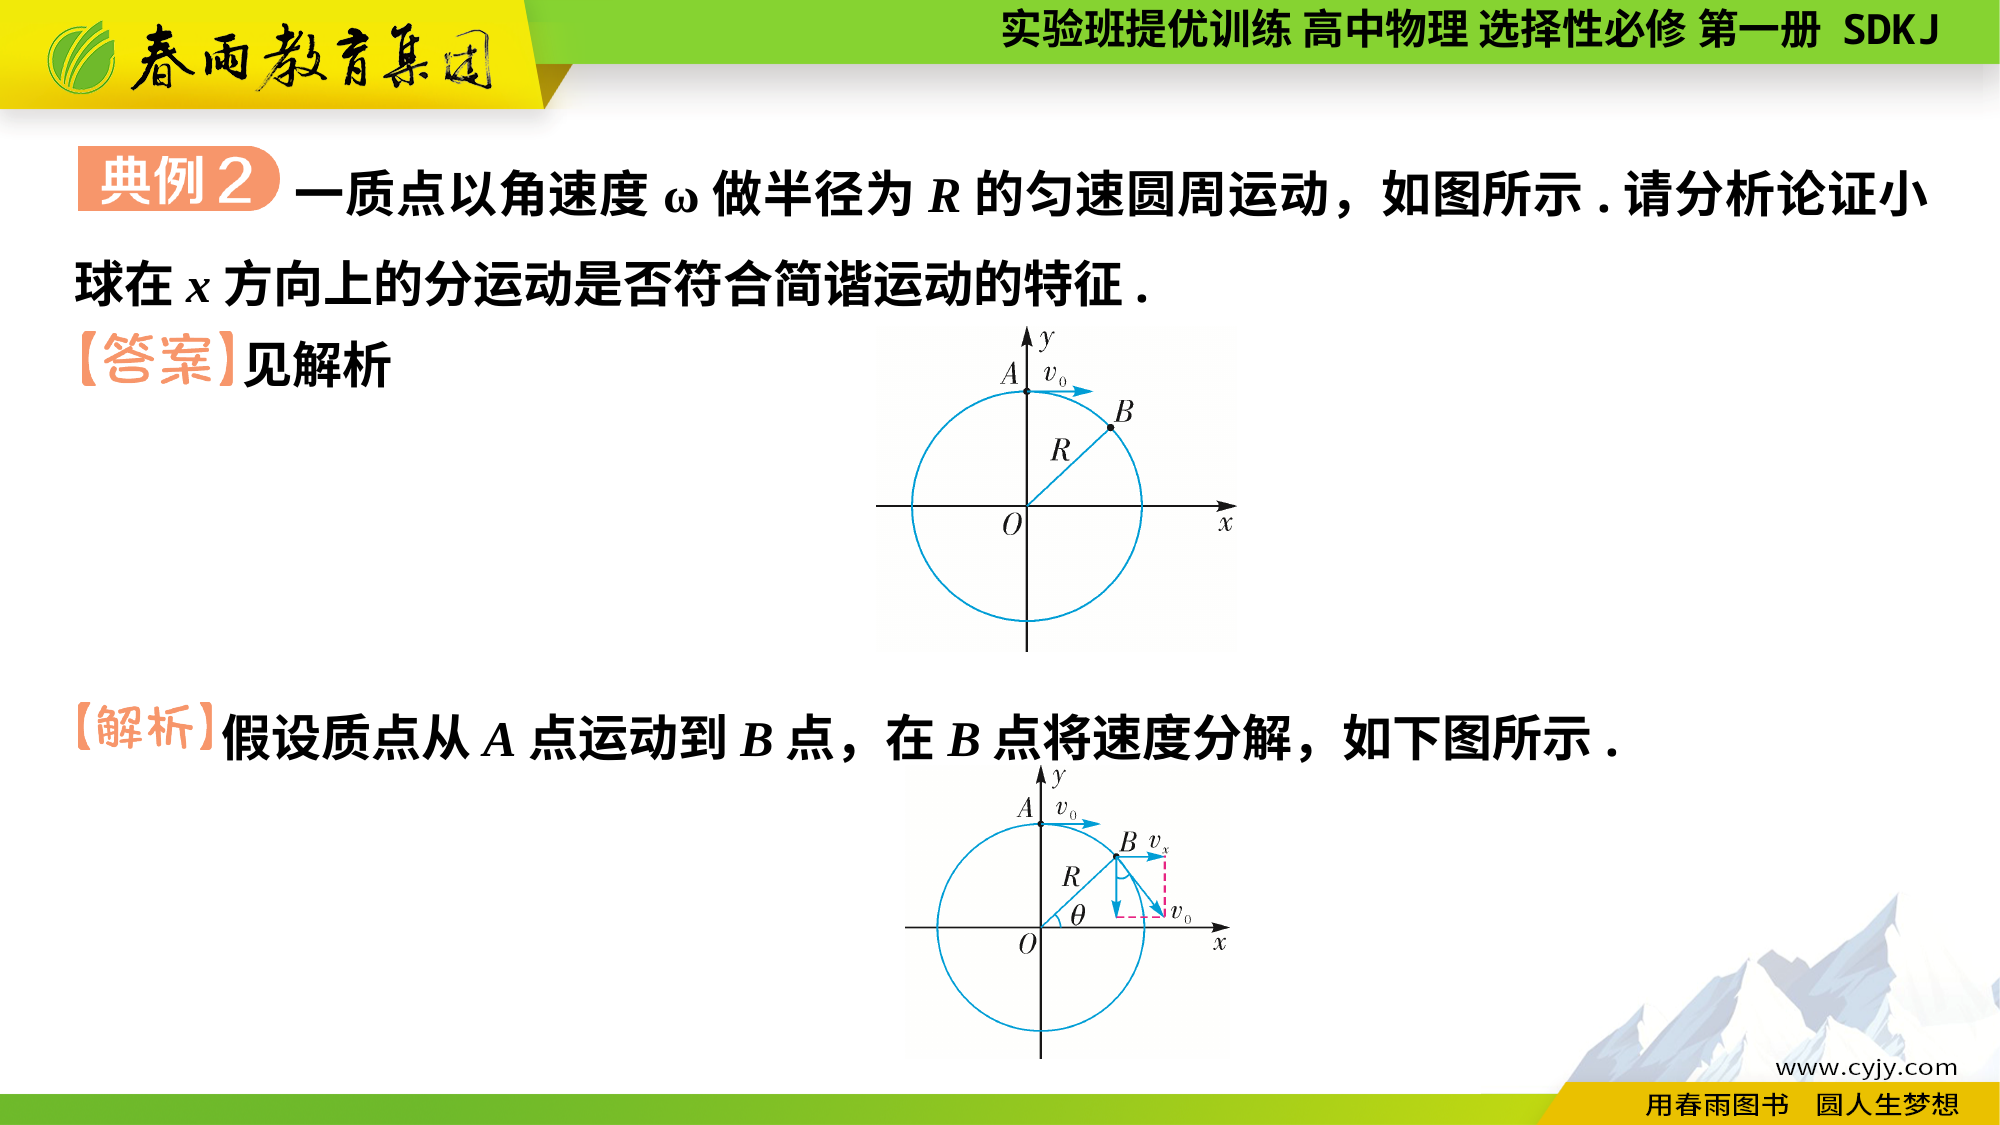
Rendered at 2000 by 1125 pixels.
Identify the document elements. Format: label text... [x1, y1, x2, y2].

list 一质点以角速度ω做半径为R的匀速圆周运动，如图所示.请分析论证小球在x方向上的分运动是否符合简谐运动的特征. [59, 125, 1944, 323]
picture [0, 0, 2000, 1125]
text_box 见解析 [228, 326, 408, 401]
text_box 假设质点从A点运动到B点，在B点将速度分解，如下图所示. [59, 668, 1944, 774]
